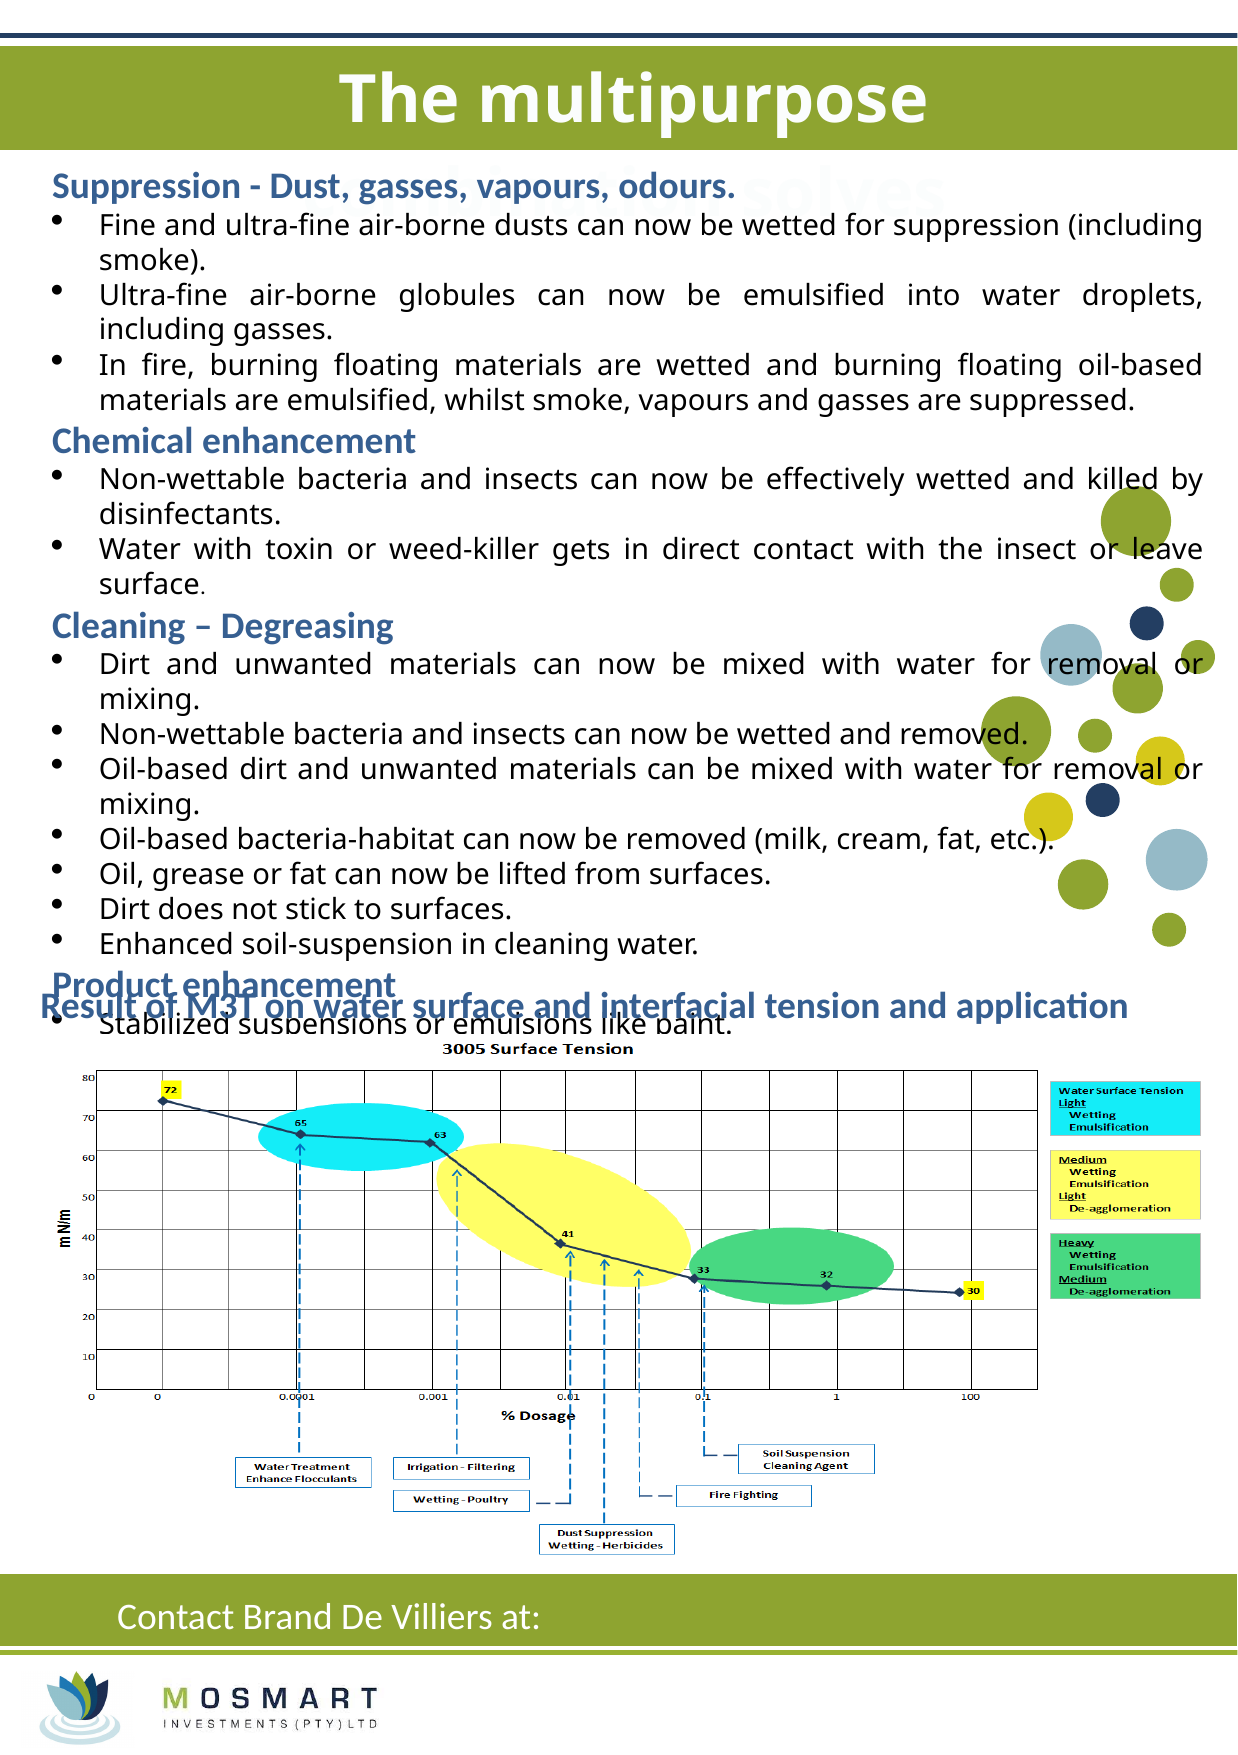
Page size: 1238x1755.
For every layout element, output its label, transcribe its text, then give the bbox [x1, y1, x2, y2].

text_box Suppression - Dust, gasses, vapours, odours. Fine and ultra-fine air-borne dusts can now be wetted for suppression (including smoke). Ultra-fine air-borne globules can now be emulsified into water droplets, including gasses. In fire, burning floating materials are wetted and burning floating oil-based materials are emulsified, whilst smoke, vapours and gasses are suppressed. Chemical enhancement Non-wettable bacteria and insects can now be effectively wetted and killed by disinfectants. Water with toxin or weed-killer gets in direct contact with the insect or leave surface. Cleaning – Degreasing Dirt and unwanted materials can now be mixed with water for removal or mixing. Non-wettable bacteria and insects can now be wetted and removed. Oil-based dirt and unwanted materials can be mixed with water for removal or mixing. Oil-based bacteria-habitat can now be removed (milk, cream, fat, etc.). Oil, grease or fat can now be lifted from surfaces. Dirt does not stick to surfaces. Enhanced soil-suspension in cleaning water. Product enhancement Stabilized suspensions or emulsions like paint. Solids in a watery suspension remain in fine particles and do not settle out. During grinding or milling, fine particles do not re-agglomerate. No segregation of liquids in suspensions or emulsions like paint. [0, 158, 1220, 1153]
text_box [1057, 858, 1109, 910]
picture [20, 1671, 398, 1748]
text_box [1100, 485, 1172, 557]
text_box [1085, 782, 1120, 818]
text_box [0, 1573, 1238, 1646]
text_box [1151, 912, 1187, 948]
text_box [1159, 567, 1194, 603]
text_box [1135, 736, 1185, 786]
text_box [1129, 606, 1164, 641]
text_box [1077, 718, 1113, 753]
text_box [1145, 828, 1208, 891]
text_box Result of M3T on water surface and interfacial tension and application [25, 973, 1161, 1034]
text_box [0, 33, 1238, 39]
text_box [0, 46, 1238, 151]
picture [43, 1033, 1207, 1563]
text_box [1180, 639, 1216, 675]
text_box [1023, 792, 1074, 842]
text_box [1040, 623, 1103, 686]
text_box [980, 695, 1052, 767]
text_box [1112, 662, 1164, 714]
